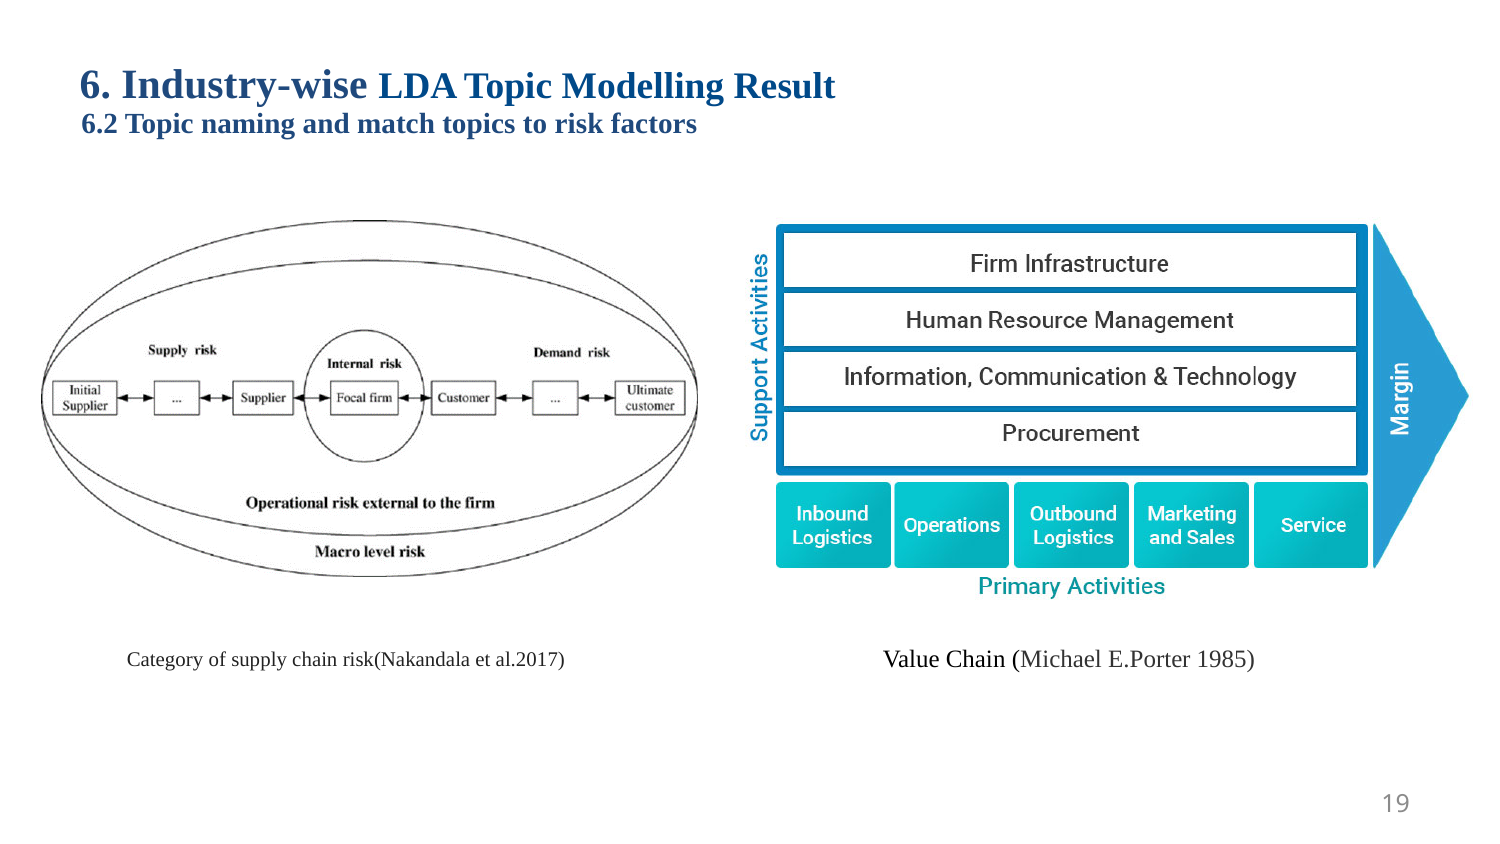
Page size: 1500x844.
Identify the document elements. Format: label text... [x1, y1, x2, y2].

picture [40, 220, 698, 577]
text_box 6. Industry-wise LDA Topic Modelling Result [64, 0, 928, 115]
slide_number 19 [1074, 782, 1425, 827]
text_box Category of supply chain risk(Nakandala et al.2017) [112, 638, 833, 678]
text_box 6.2 Topic naming and match topics to risk factors [66, 97, 959, 147]
text_box Value Chain (Michael E.Porter 1985) [868, 634, 1500, 680]
picture [714, 208, 1480, 609]
